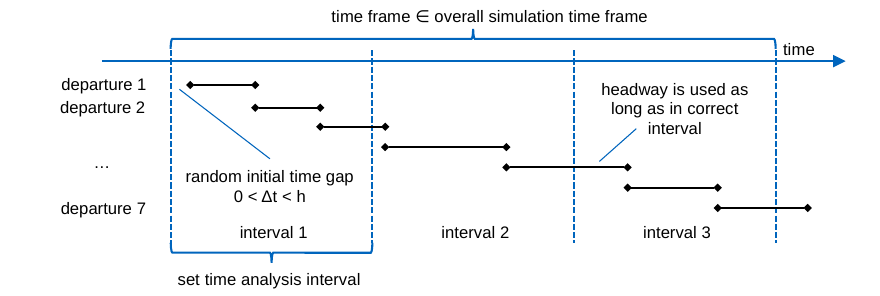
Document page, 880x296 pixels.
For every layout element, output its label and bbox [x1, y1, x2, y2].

text_box [32, 0, 847, 296]
